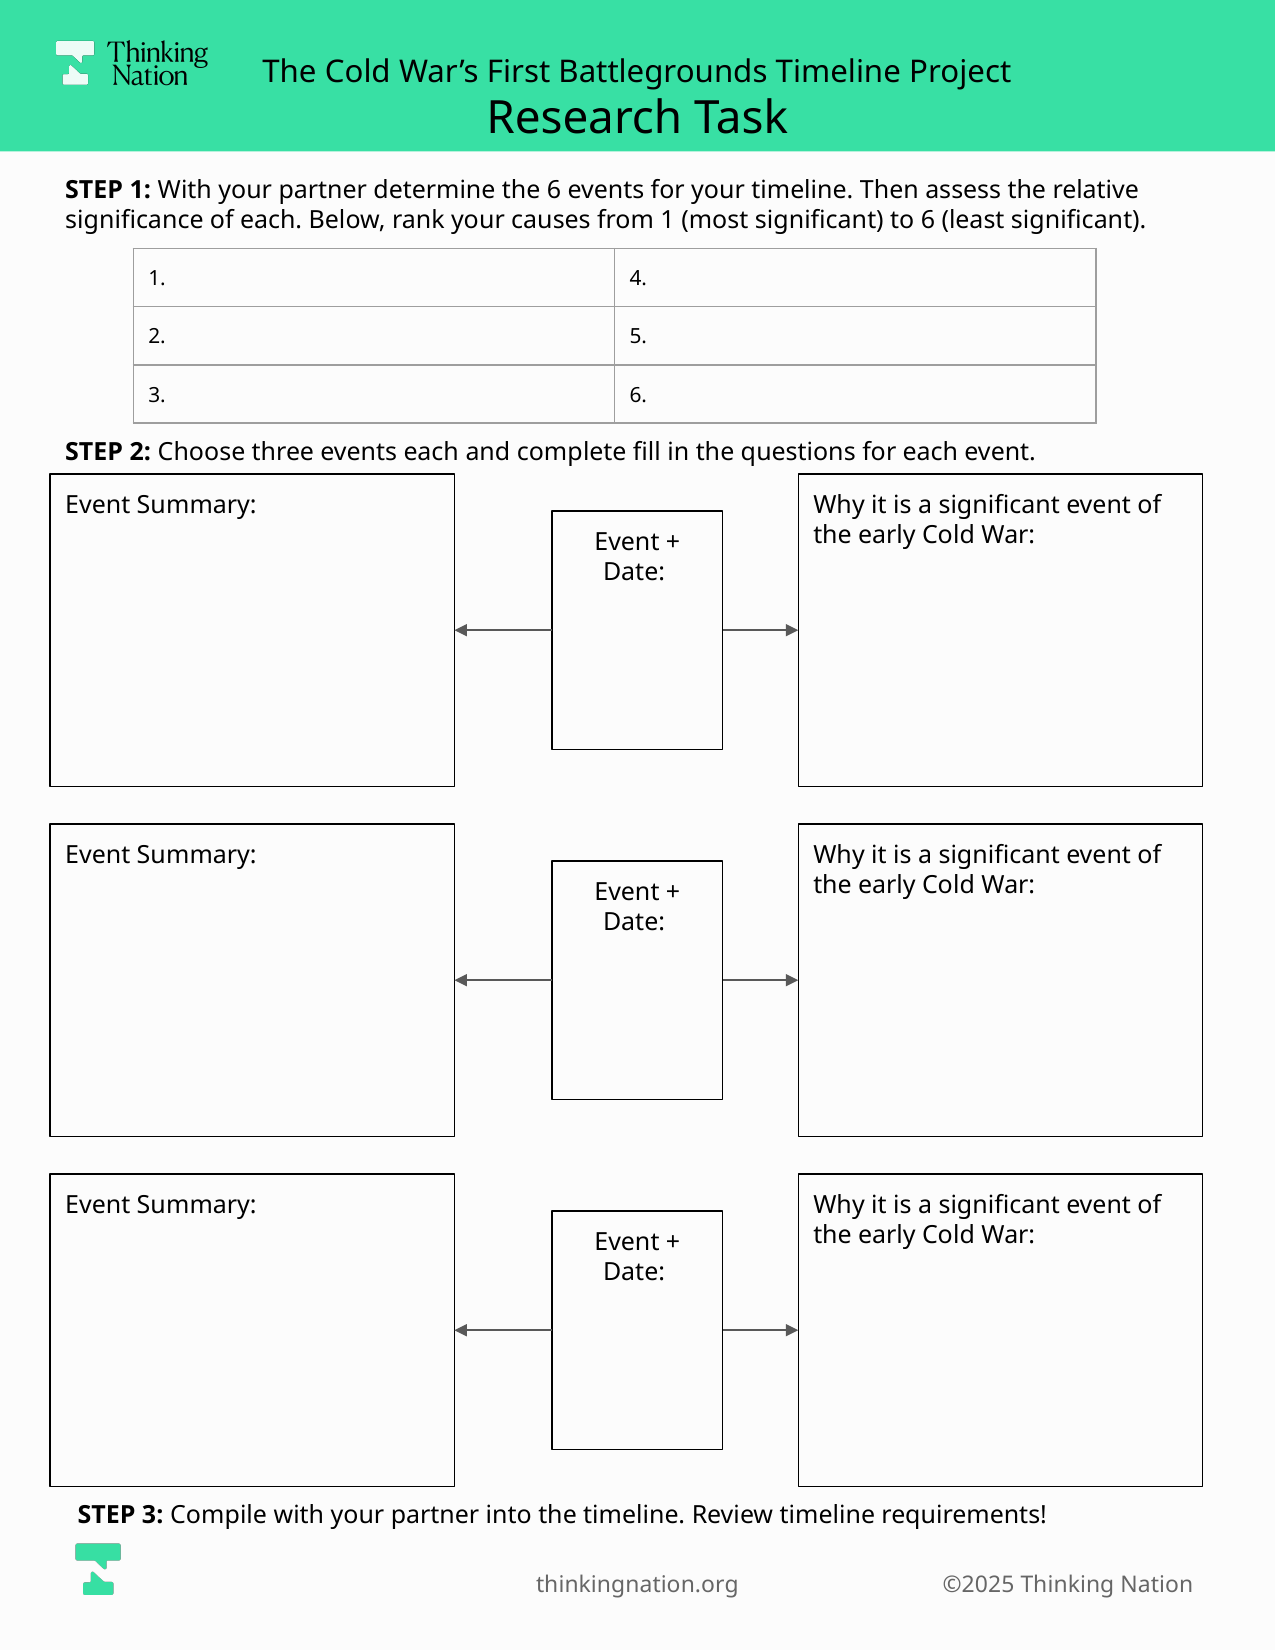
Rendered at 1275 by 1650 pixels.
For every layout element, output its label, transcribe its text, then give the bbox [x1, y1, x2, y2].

table_cell 3. [134, 366, 614, 420]
table_header 1. [134, 249, 614, 306]
text_box The Cold War’s First Battlegrounds Timeline Project Research Task [0, 0, 1275, 152]
text_box Event + Date: [552, 1210, 723, 1450]
text_box Event + Date: [552, 510, 723, 750]
table_header 4. [615, 249, 1095, 306]
text_box STEP 3: Compile with your partner into the timeline. Review timeline requirements! [62, 1483, 1224, 1534]
text_box STEP 2: Choose three events each and complete fill in the questions for each event. [50, 420, 1211, 472]
table_cell 5. [615, 307, 1095, 364]
text_box ©2025 Thinking Nation [907, 1553, 1210, 1605]
picture [38, 26, 213, 99]
text_box Why it is a significant event of the early Cold War: [798, 823, 1203, 1137]
text_box Why it is a significant event of the early Cold War: [798, 473, 1203, 787]
text_box thinkingnation.org [486, 1553, 789, 1605]
table_cell 2. [134, 307, 614, 364]
text_box Why it is a significant event of the early Cold War: [798, 1173, 1203, 1483]
text_box Event Summary: [50, 473, 455, 787]
text_box Event Summary: [50, 823, 455, 1137]
picture [62, 1533, 134, 1605]
text_box STEP 1: With your partner determine the 6 events for your timeline. Then assess the relative significance of each. Below, rank your causes from 1 (most significant) to 6 (least significant). [50, 158, 1211, 249]
text_box Event + Date: [552, 860, 723, 1100]
text_box Event Summary: [50, 1173, 455, 1487]
table_cell 6. [615, 366, 1095, 420]
